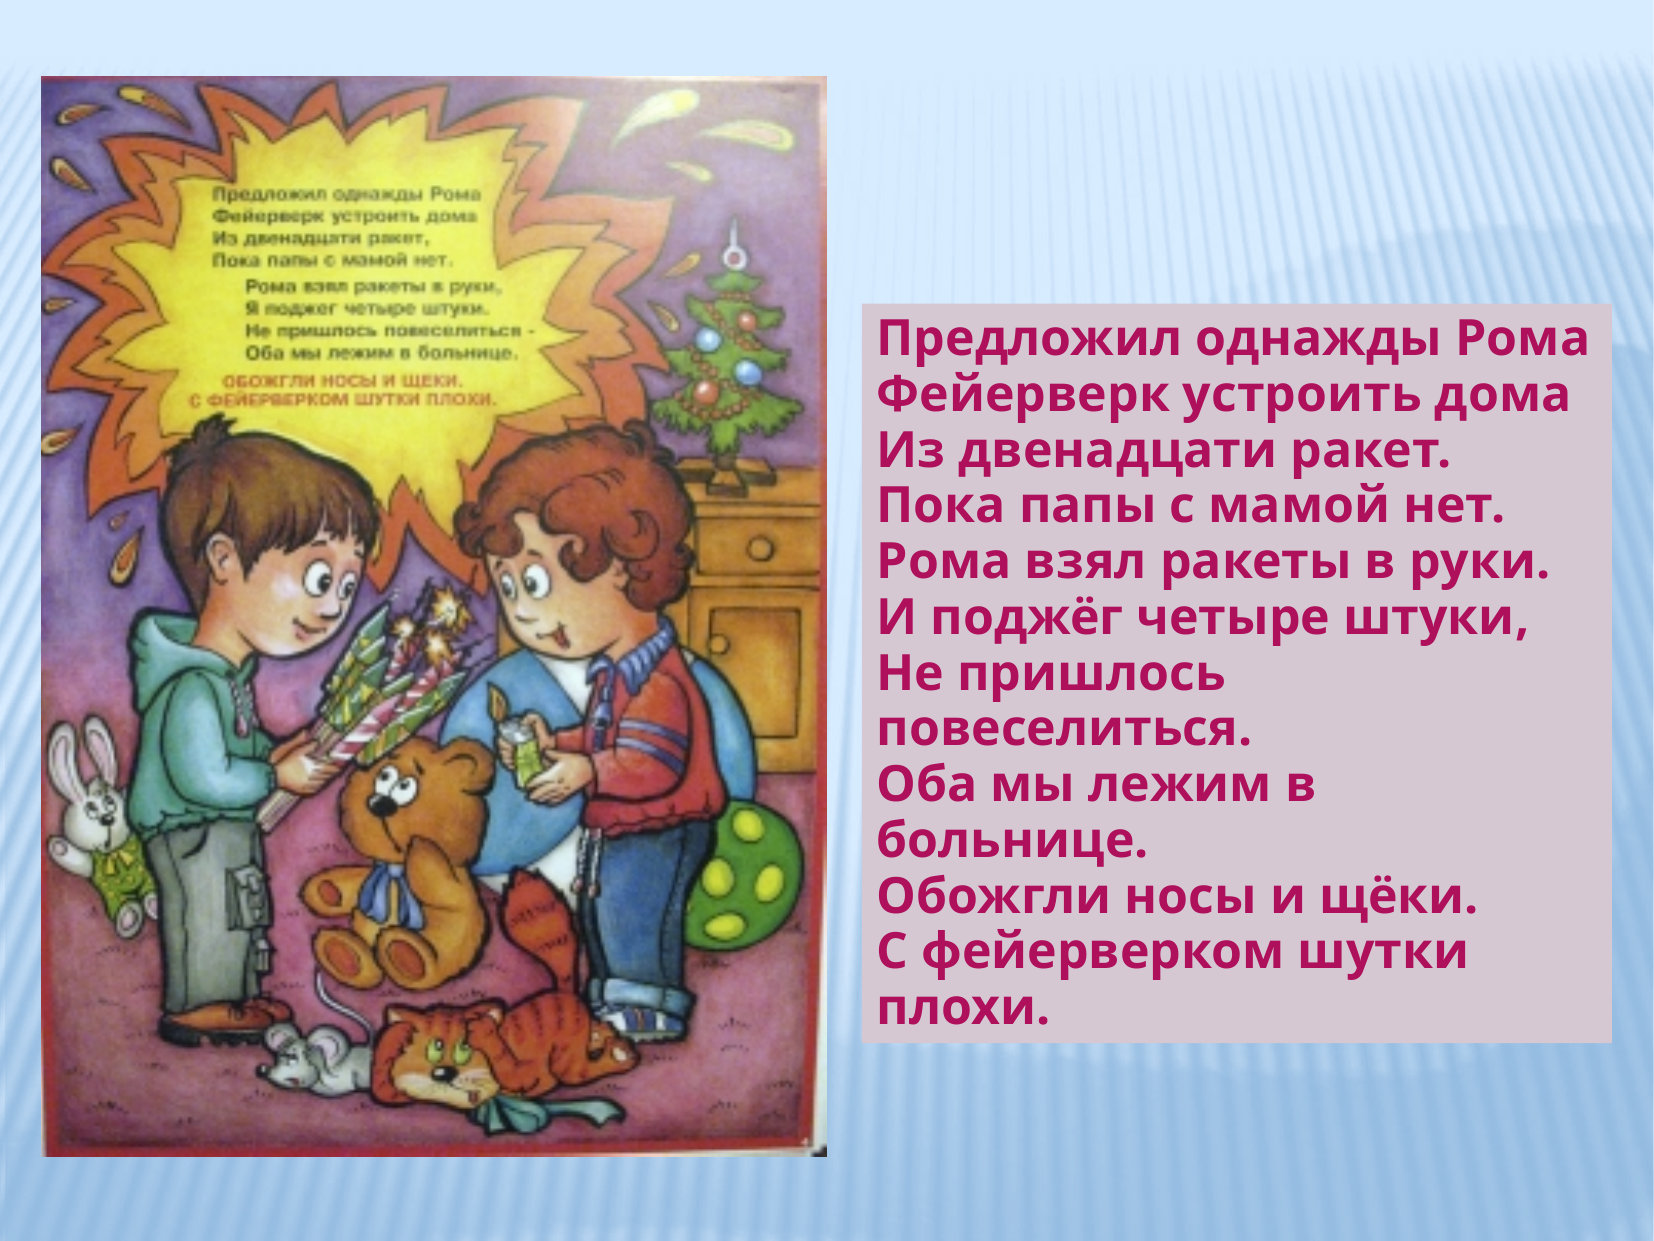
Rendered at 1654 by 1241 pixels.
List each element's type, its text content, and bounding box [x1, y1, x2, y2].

picture [41, 76, 828, 1157]
text_box Предложил однажды Рома Фейерверк устроить дома Из двенадцати ракет. Пока папы с мамой нет. Рома взял ракеты в руки. И поджёг четыре штуки, Не пришлось повеселиться. Оба мы лежим в больнице. Обожгли носы и щёки. С фейерверком шутки плохи. [861, 303, 1612, 1044]
